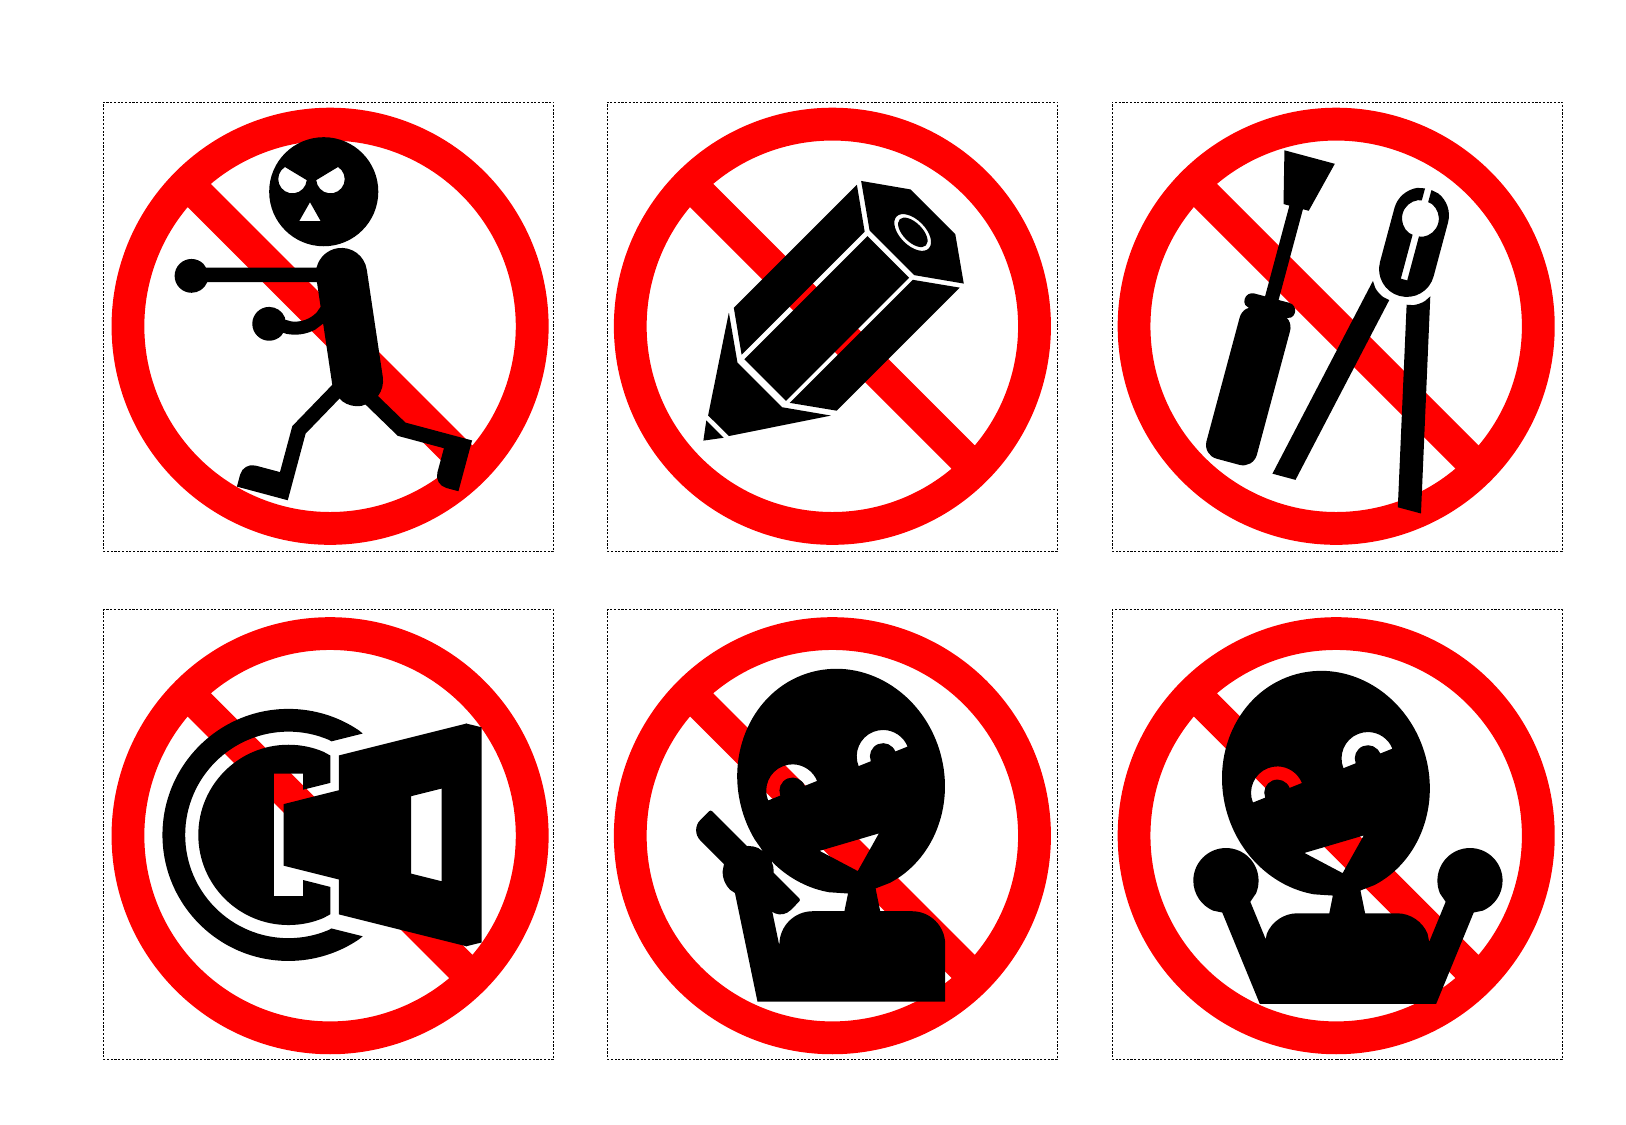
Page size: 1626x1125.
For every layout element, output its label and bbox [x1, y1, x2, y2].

text_box [111, 107, 549, 546]
text_box [613, 616, 1052, 1055]
text_box [613, 107, 1052, 546]
text_box [111, 616, 549, 1055]
text_box [1117, 616, 1555, 1055]
text_box [1117, 107, 1555, 546]
